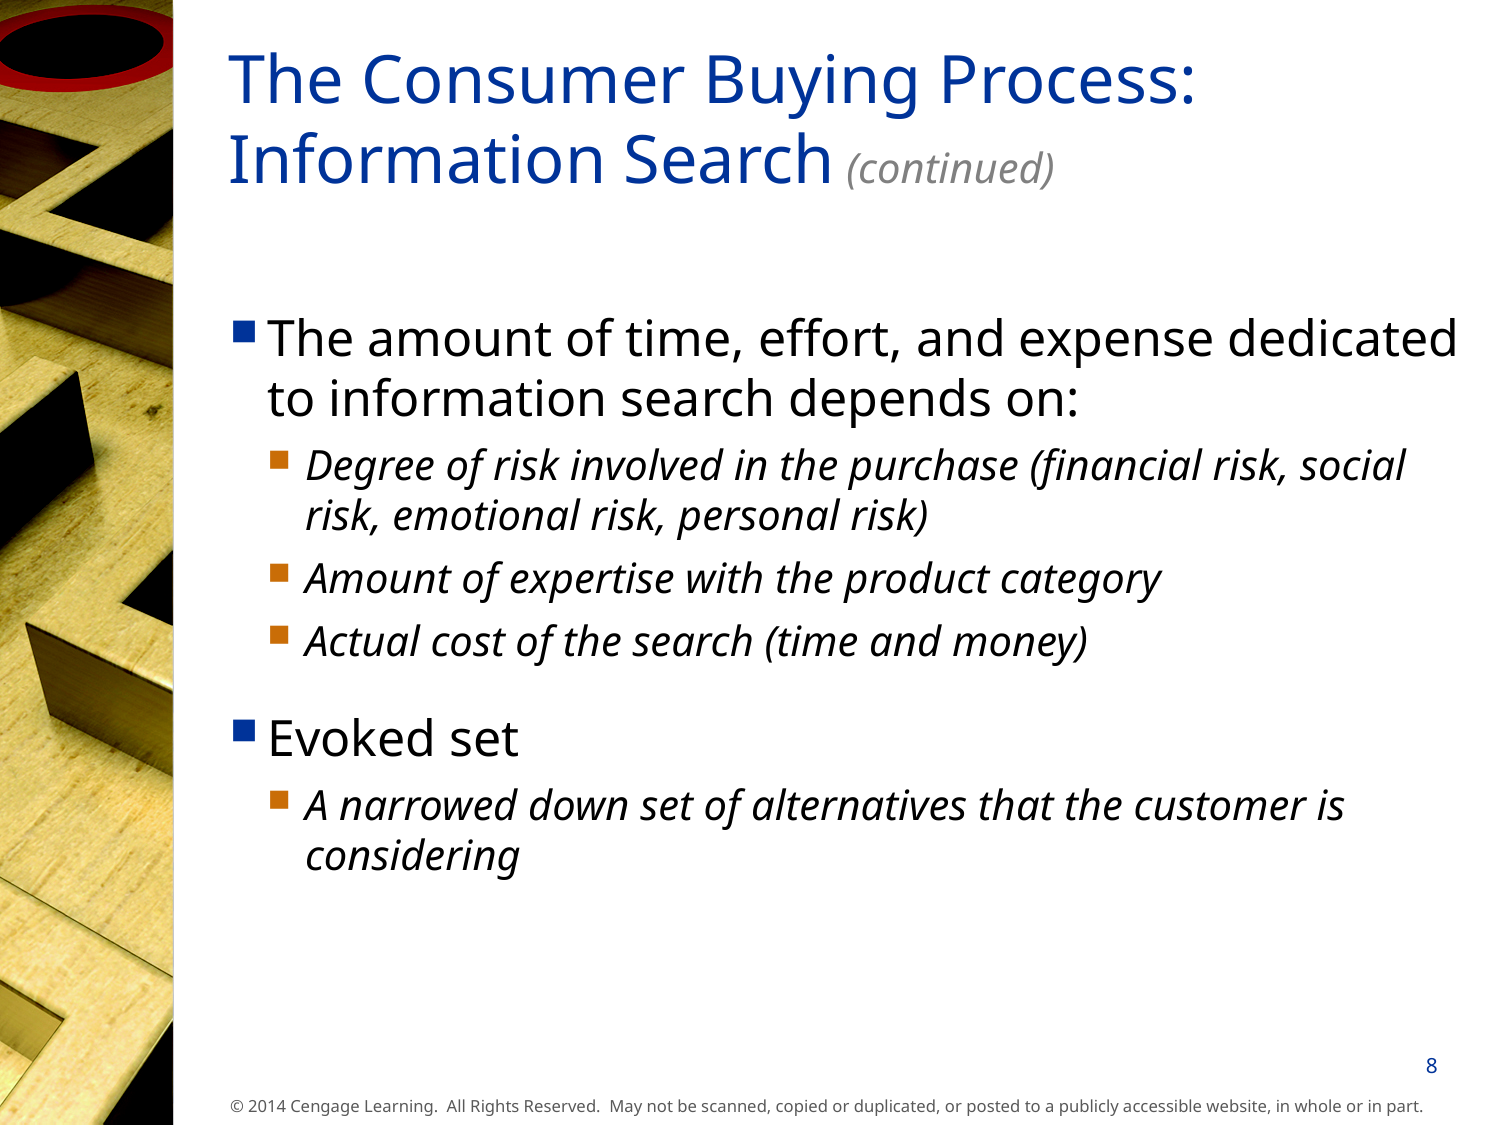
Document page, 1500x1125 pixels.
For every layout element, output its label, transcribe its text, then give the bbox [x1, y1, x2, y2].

slide_number 8 [1386, 1037, 1478, 1097]
picture [0, 0, 174, 1125]
title The Consumer Buying Process: Information Search (continued) [213, 29, 1454, 213]
list The amount of time, effort, and expense dedicated to information search depends on: Degree of risk involved in the purchase (financial risk, social risk, emotional risk, personal risk) Amount of expertise with the product category Actual cost of the search (time and money) Evoked set A narrowed down set of alternatives that the customer is considering [215, 212, 1478, 981]
